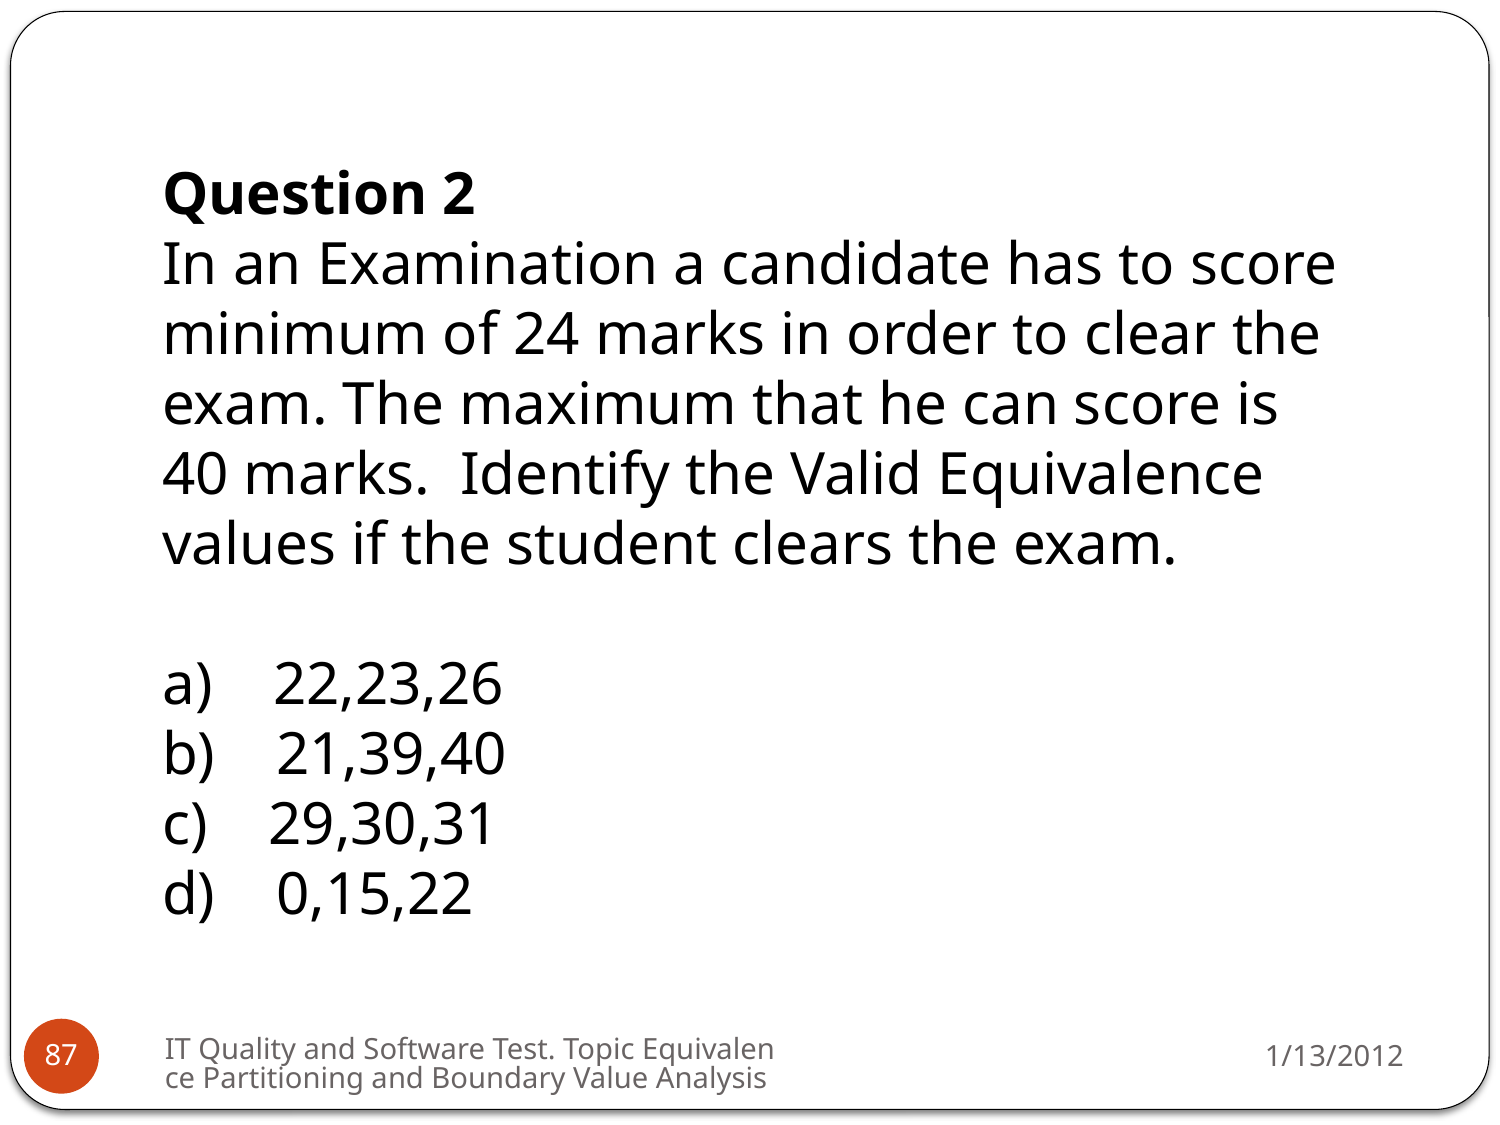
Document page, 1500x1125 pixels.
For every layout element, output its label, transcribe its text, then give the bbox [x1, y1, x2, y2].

slide_number 87 [23, 1018, 99, 1094]
footer IT Quality and Software Test. Topic Equivalence Partitioning and Boundary Value Analysis [150, 1012, 800, 1088]
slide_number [1012, 1015, 1419, 1094]
text_box Question 2 In an Examination a candidate has to score minimum of 24 marks in order to clear the exam. The maximum that he can score is 40 marks. Identify the Valid Equivalence values if the student clears the exam. a) 22,23,26 b) 21,39,40 c) 29,30,31 d) 0,15,22 [147, 149, 1353, 934]
